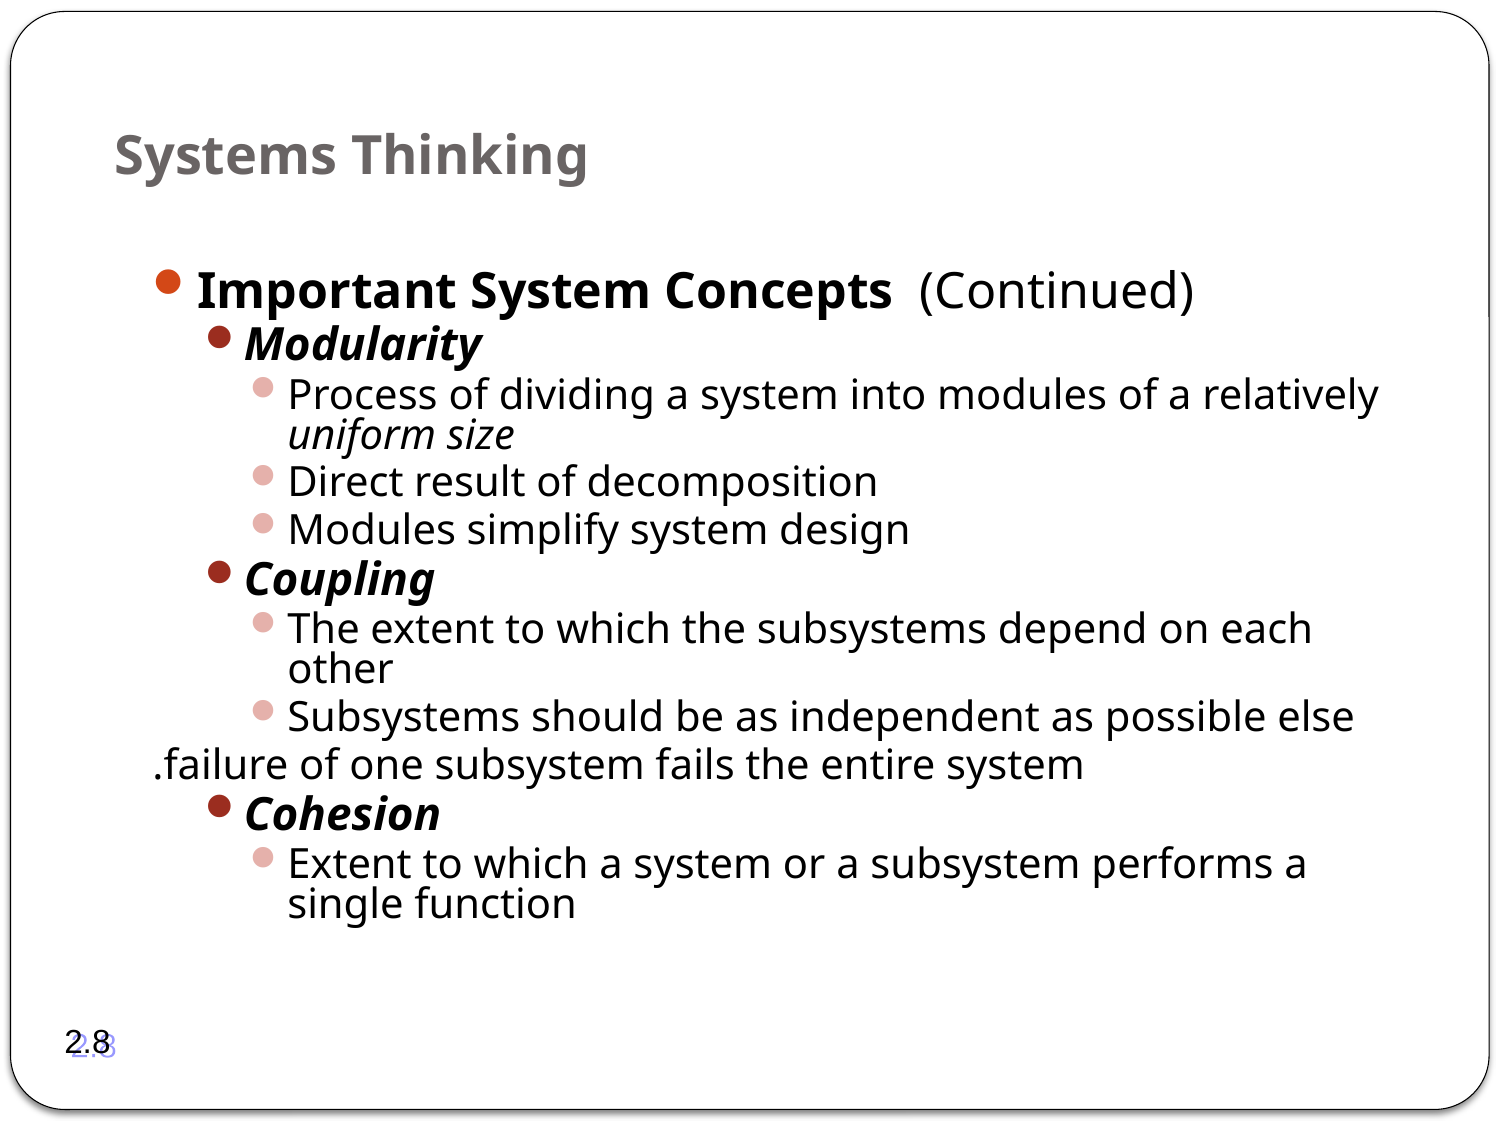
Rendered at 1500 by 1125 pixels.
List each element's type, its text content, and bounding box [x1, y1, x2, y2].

text_box 2.8 [37, 1012, 138, 1107]
list Important System Concepts (Continued) Modularity Process of dividing a system into modules of a relatively uniform size Direct result of decomposition Modules simplify system design Coupling The extent to which the subsystems depend on each other Subsystems should be as independent as possible else failure of one subsystem fails the entire system. Cohesion Extent to which a system or a subsystem performs a single function [137, 262, 1413, 988]
title Systems Thinking [99, 112, 1375, 200]
